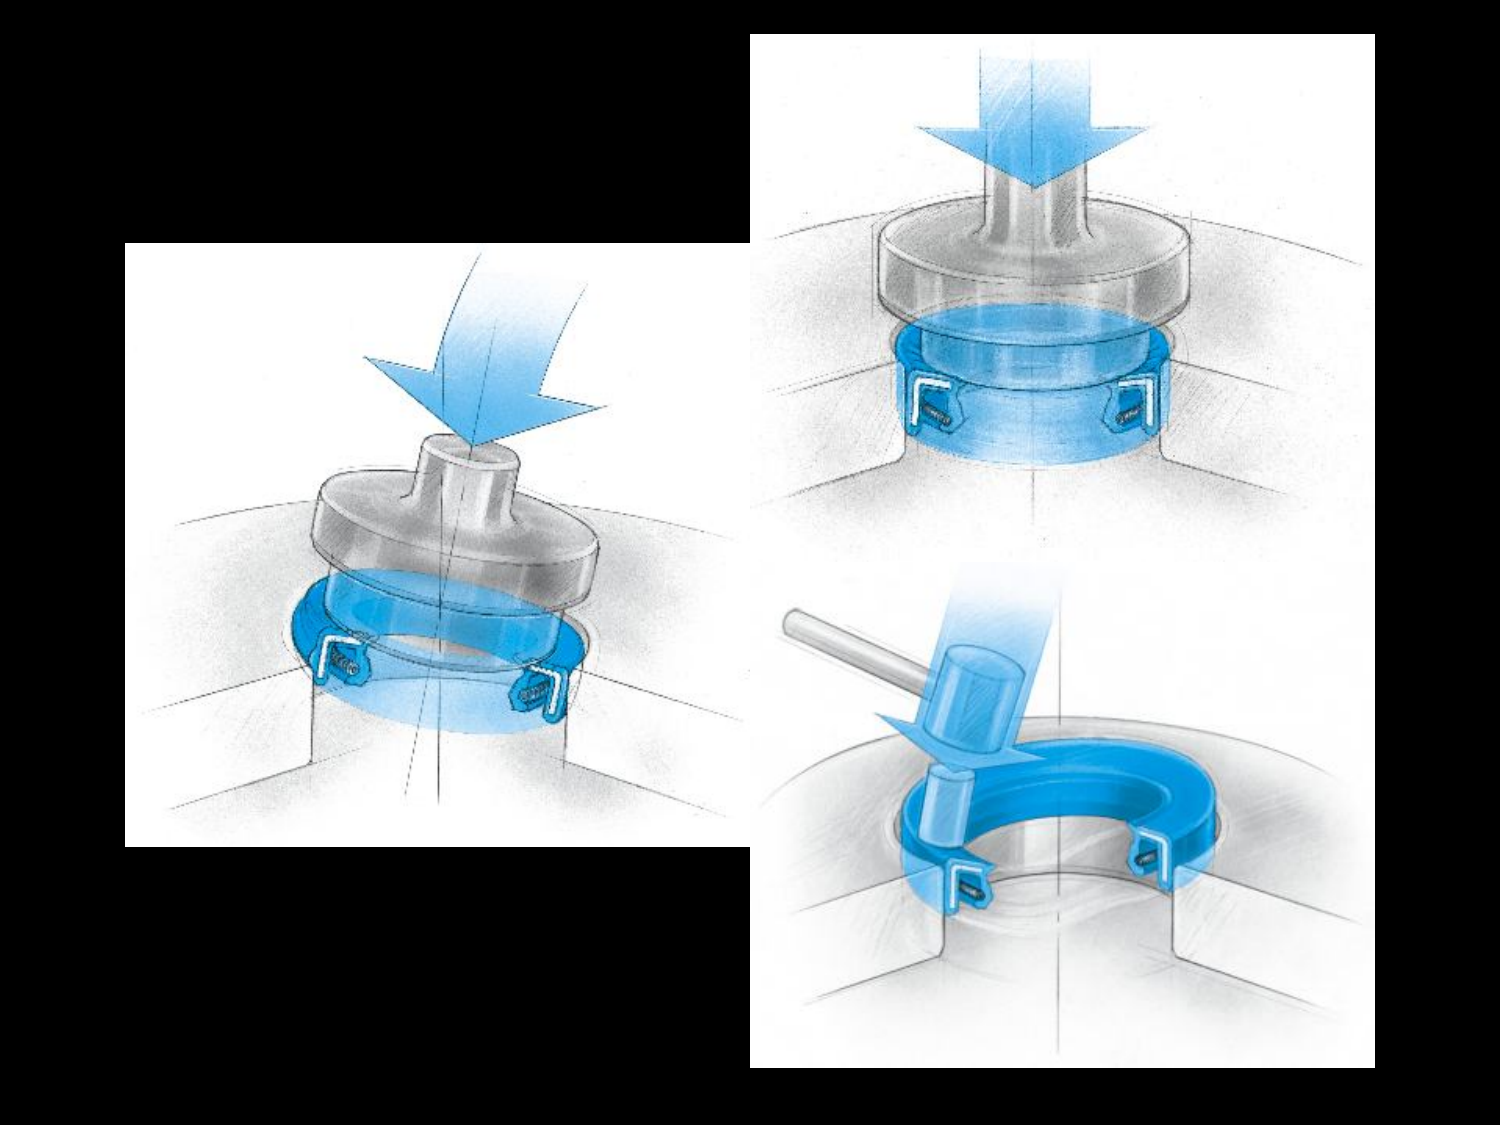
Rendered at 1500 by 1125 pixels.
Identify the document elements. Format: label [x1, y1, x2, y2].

picture [124, 34, 1376, 1068]
